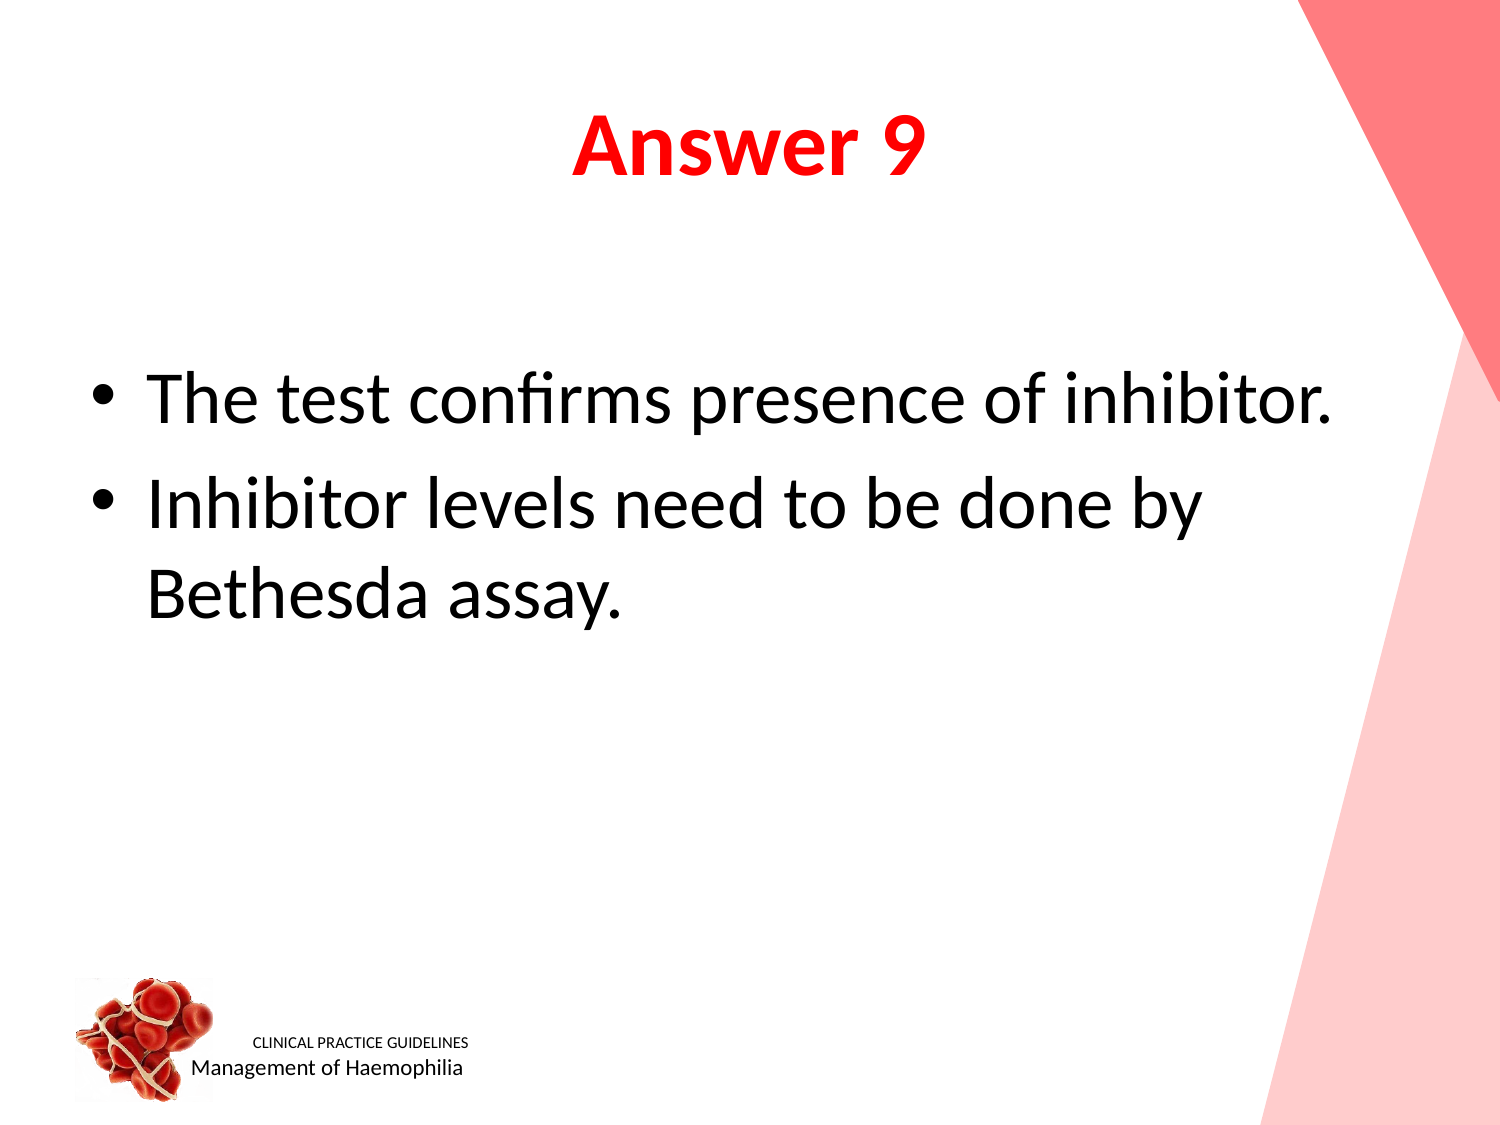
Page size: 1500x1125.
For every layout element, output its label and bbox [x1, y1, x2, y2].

text_box [74, 0, 1500, 1125]
